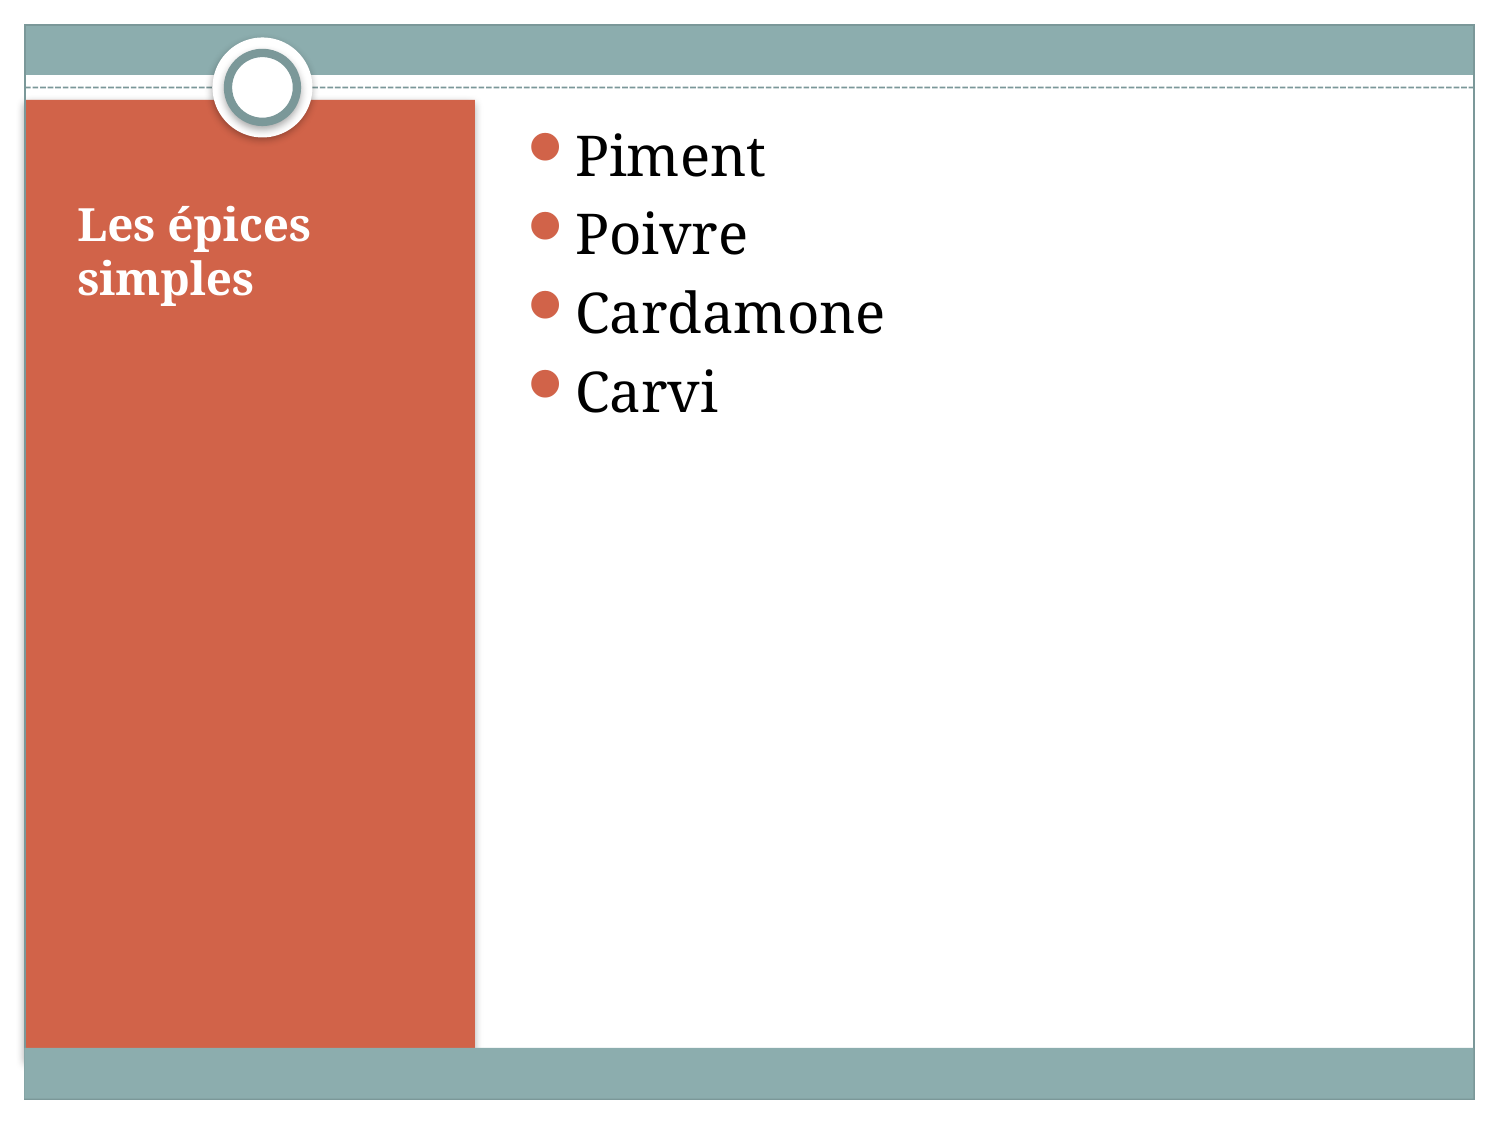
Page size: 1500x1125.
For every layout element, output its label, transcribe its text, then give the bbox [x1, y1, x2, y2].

list Piment Poivre Cardamone Carvi [512, 112, 1438, 1000]
title Les épices simples [62, 149, 450, 313]
